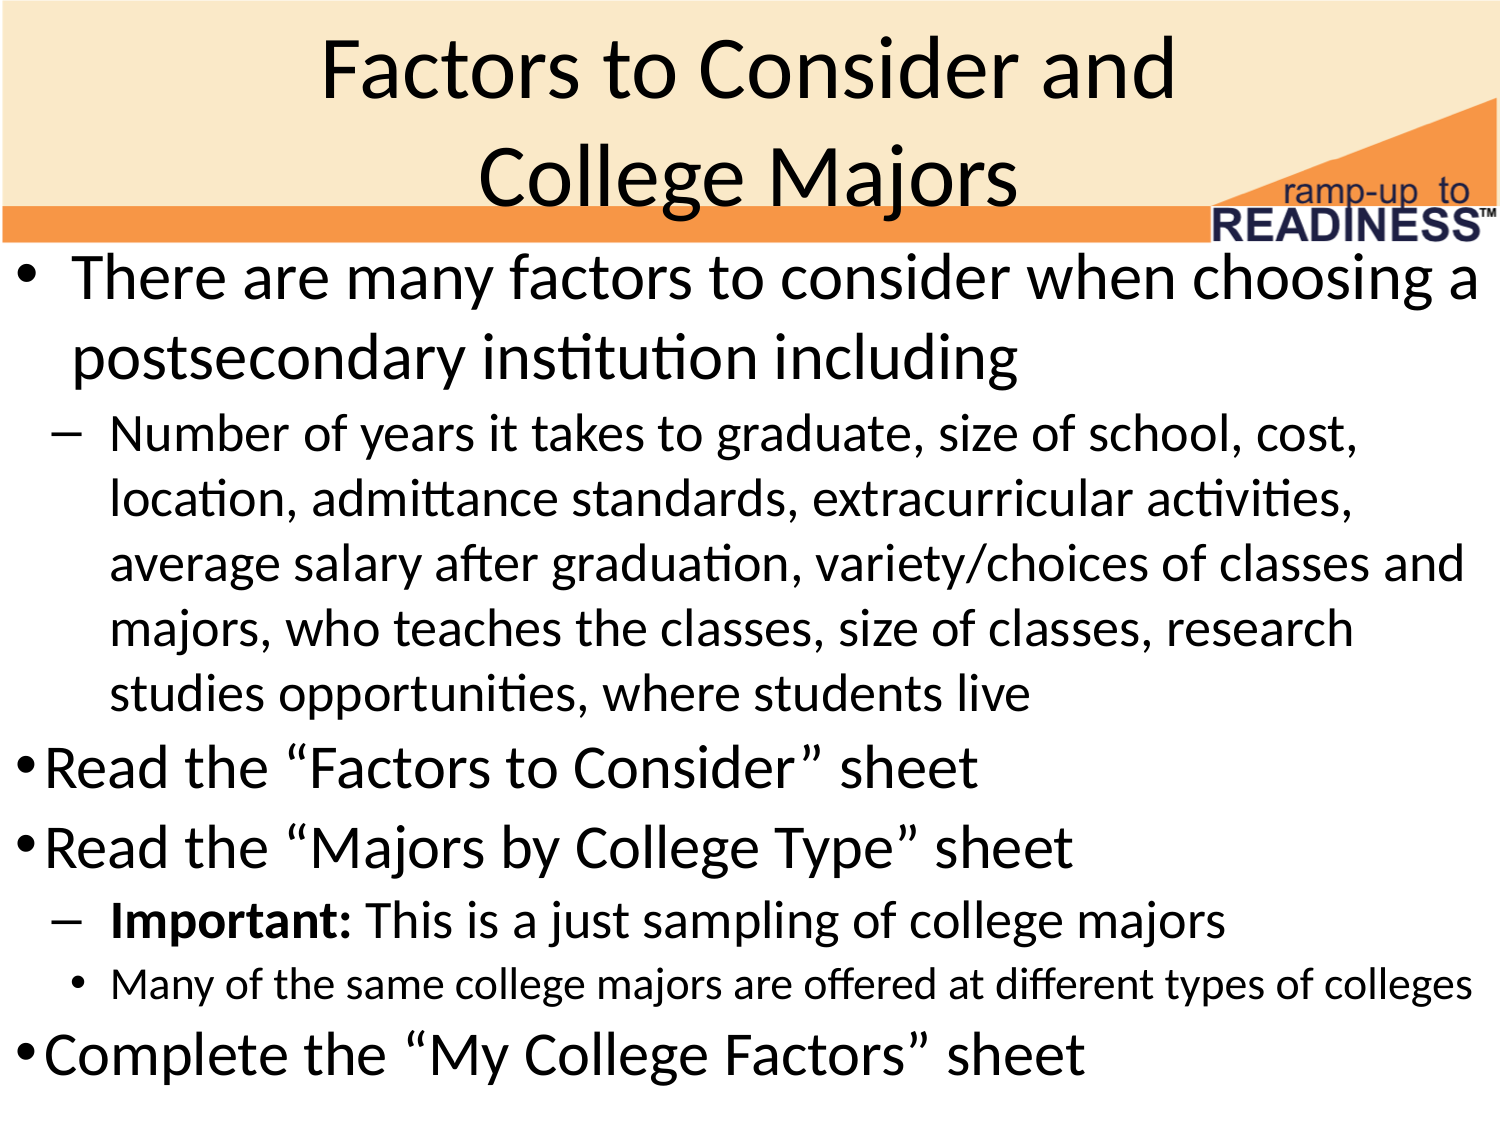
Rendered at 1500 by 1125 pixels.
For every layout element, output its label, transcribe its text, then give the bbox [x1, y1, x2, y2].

list There are many factors to consider when choosing a postsecondary institution including Number of years it takes to graduate, size of school, cost, location, admittance standards, extracurricular activities, average salary after graduation, variety/choices of classes and majors, who teaches the classes, size of classes, research studies opportunities, where students live Read the “Factors to Consider” sheet Read the “Majors by College Type” sheet Important: This is a just sampling of college majors Many of the same college majors are offered at different types of colleges Complete the “My College Factors” sheet [0, 224, 1500, 1125]
title Factors to Consider and College Majors [0, 0, 1500, 224]
